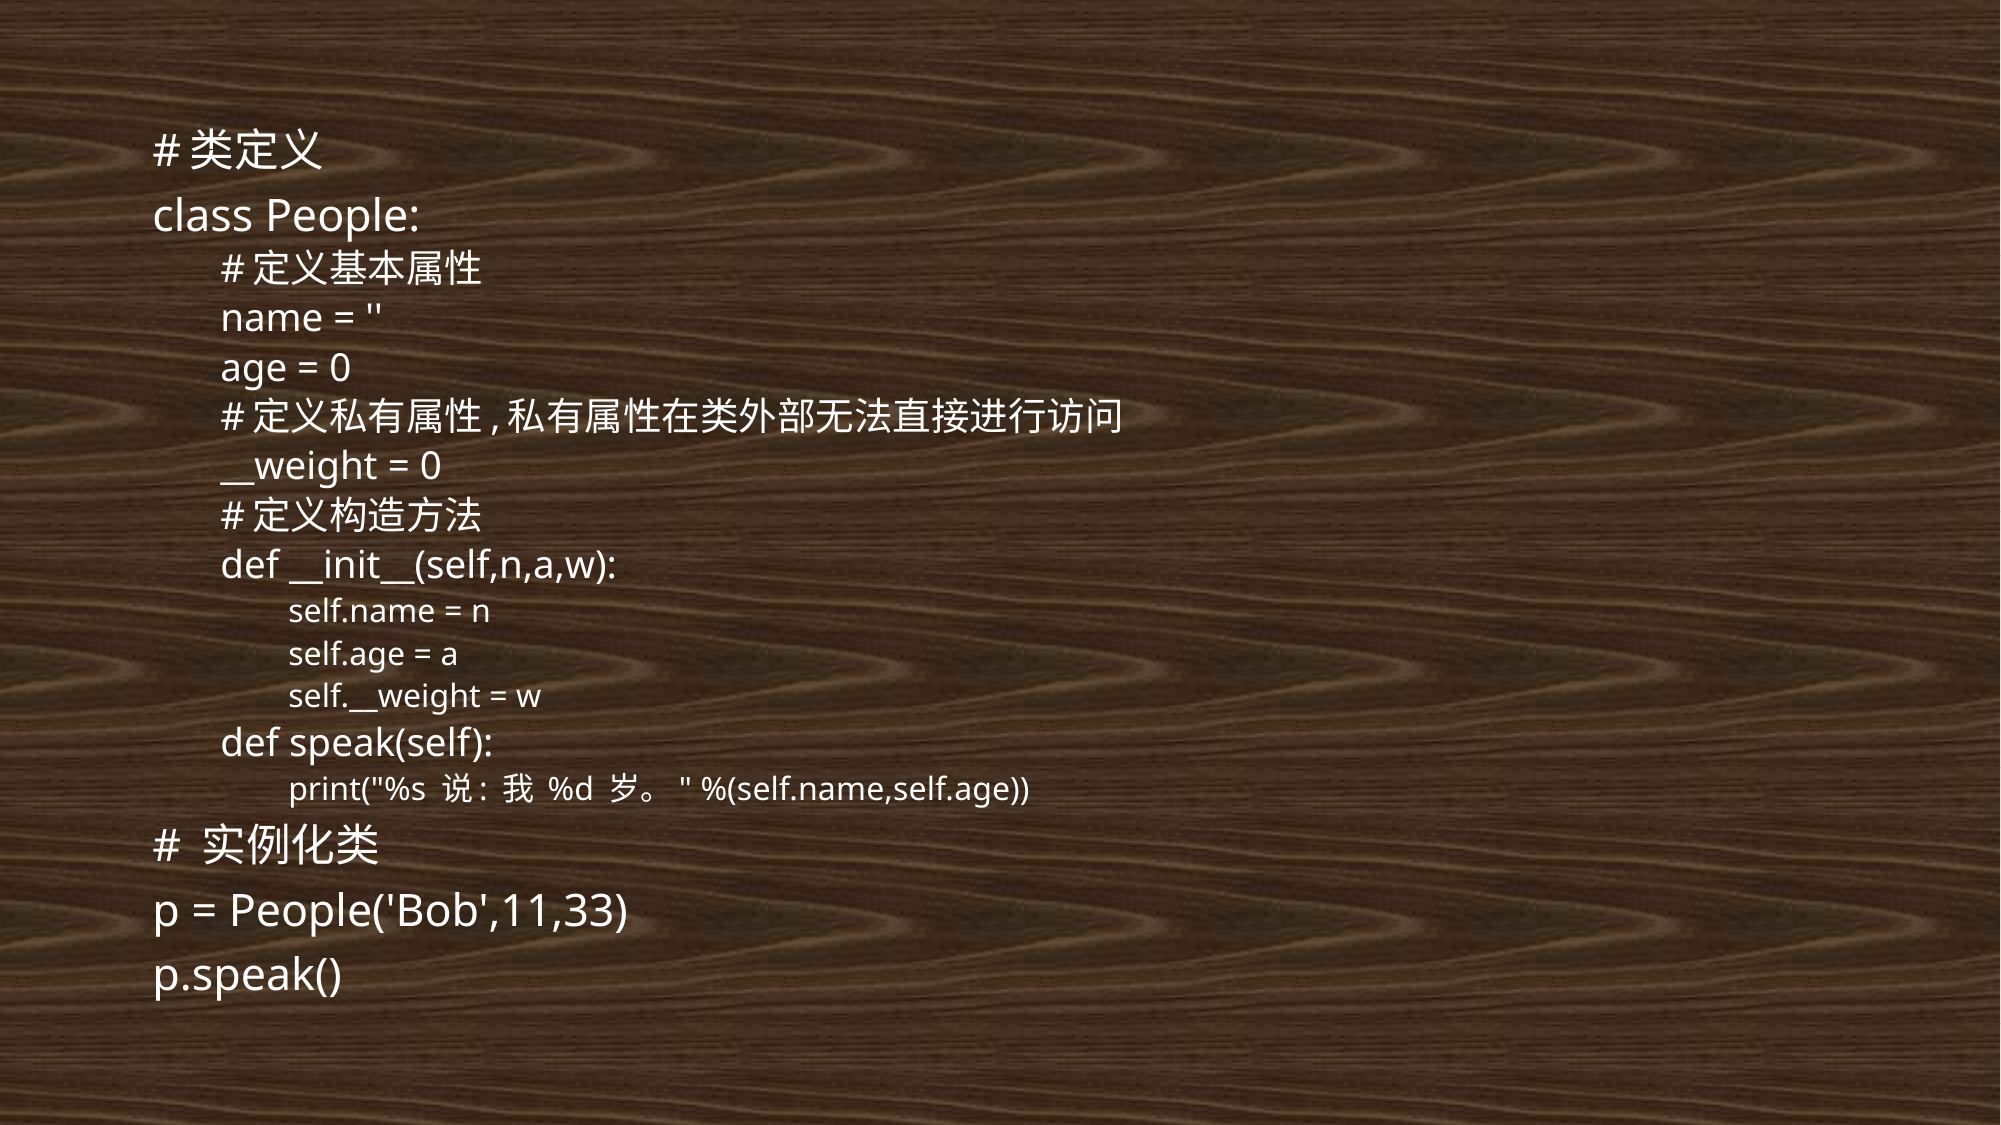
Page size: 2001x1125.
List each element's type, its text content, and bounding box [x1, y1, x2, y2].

list #类定义 class People: #定义基本属性 name = '' age = 0 #定义私有属性,私有属性在类外部无法直接进行访问 __weight = 0 #定义构造方法 def __init__(self,n,a,w): self.name = n self.age = a self.__weight = w def speak(self): print("%s 说: 我 %d 岁。" %(self.name,self.age)) # 实例化类 p = People('Bob',11,33) p.speak() [137, 120, 1863, 1014]
picture [0, 0, 2001, 1125]
